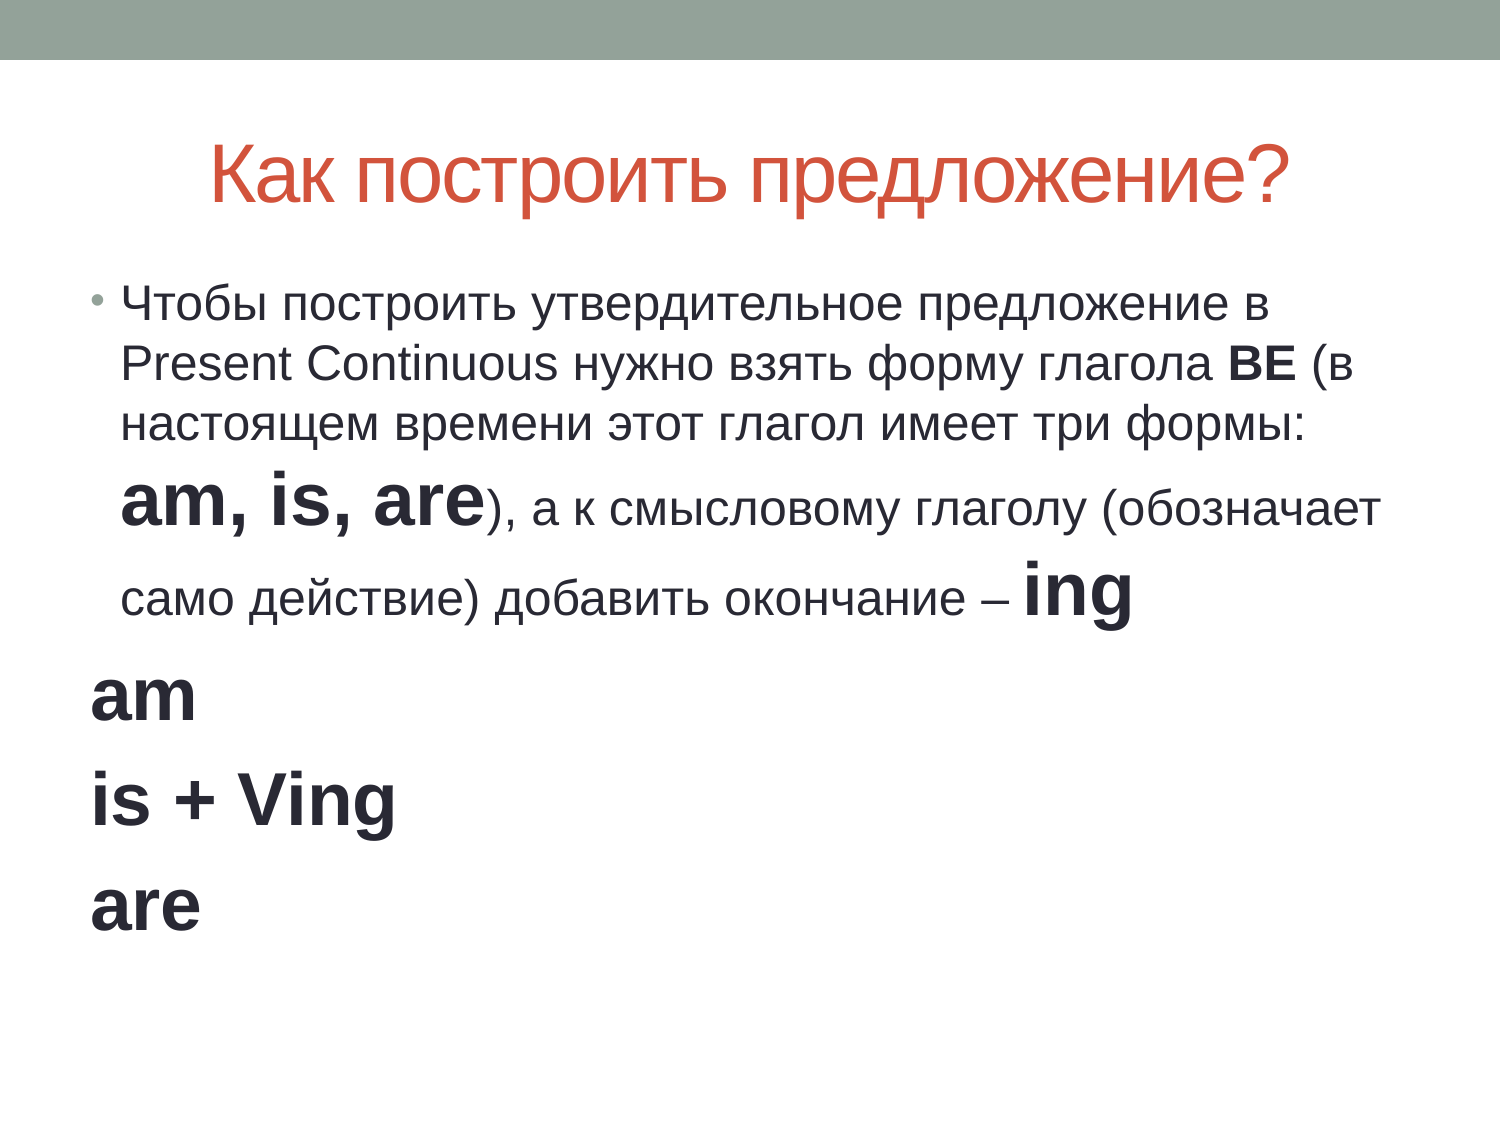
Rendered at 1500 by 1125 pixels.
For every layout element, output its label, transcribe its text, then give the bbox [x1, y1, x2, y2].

list Чтобы построить утвердительное предложение в Present Continuous нужно взять форму глагола BE (в настоящем времени этот глагол имеет три формы: am, is, are), а к смысловому глаголу (обозначает само действие) добавить окончание – ing am is + Ving are [75, 262, 1425, 1063]
title Как построить предложение? [75, 87, 1425, 250]
